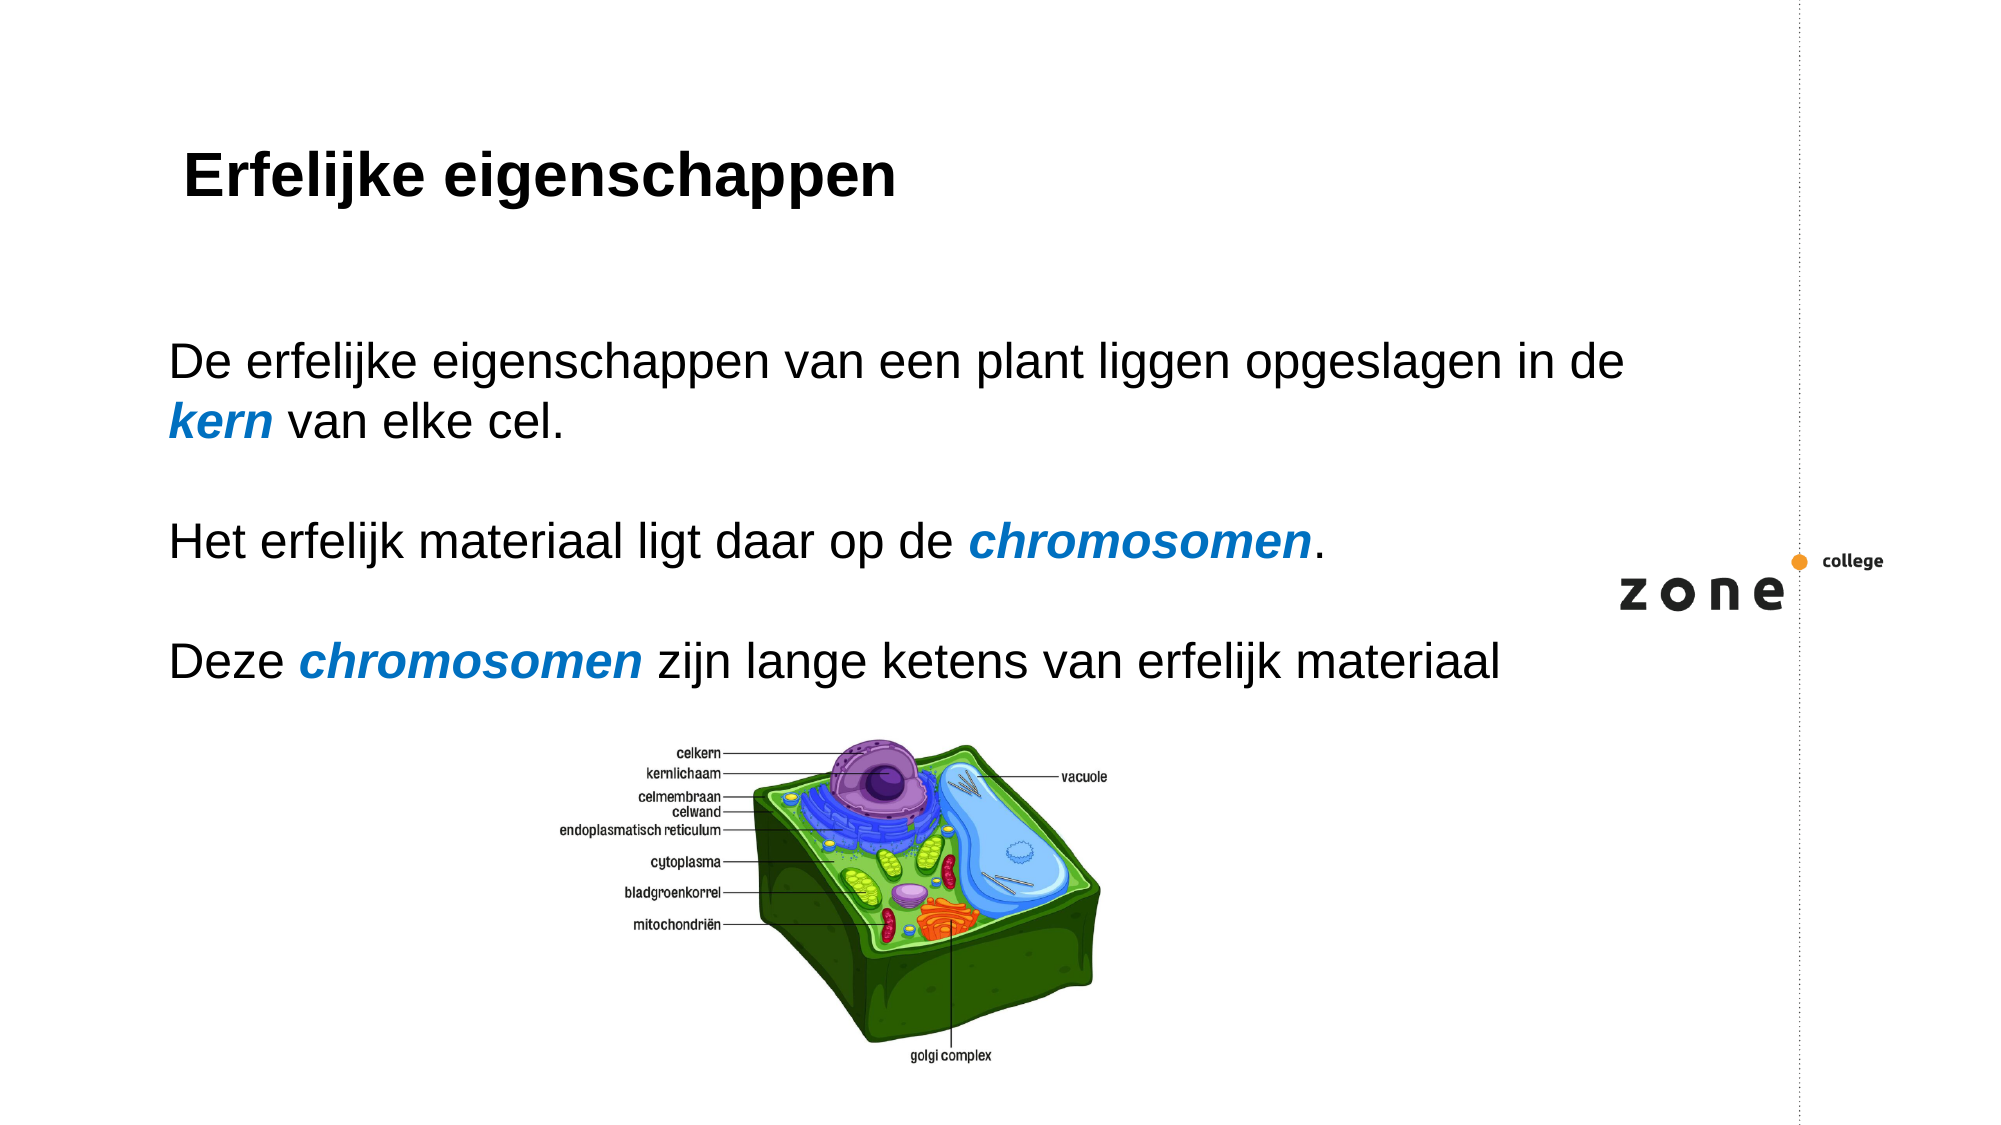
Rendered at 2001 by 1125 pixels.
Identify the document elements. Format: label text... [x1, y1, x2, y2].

text_box Erfelijke eigenschappen [169, 126, 1112, 217]
text_box De erfelijke eigenschappen van een plant liggen opgeslagen in de kern van elke cel. Het erfelijk materiaal ligt daar op de chromosomen. Deze chromosomen zijn lange ketens van erfelijk materiaal [153, 321, 1760, 696]
picture [471, 699, 1154, 1073]
picture [1596, 0, 2001, 1125]
